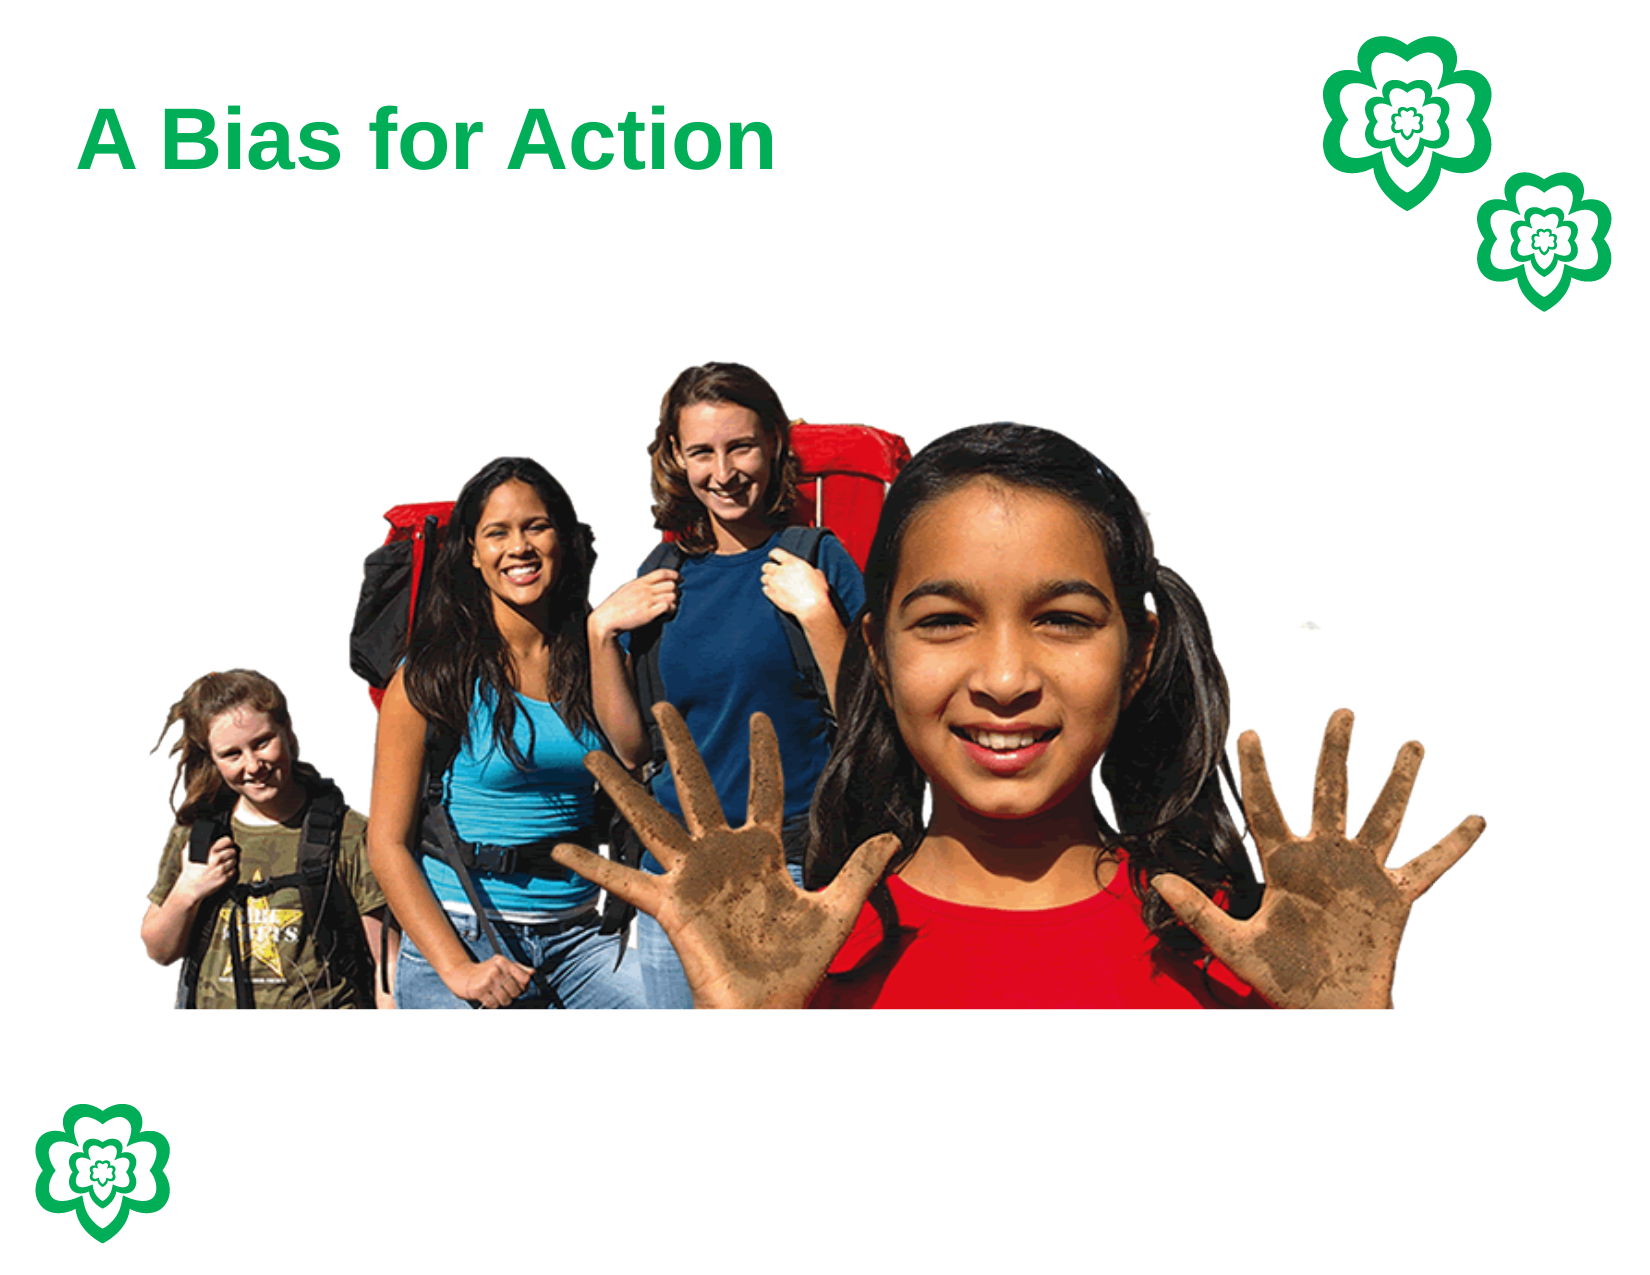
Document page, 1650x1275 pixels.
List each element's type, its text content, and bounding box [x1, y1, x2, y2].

title A Bias for Action [60, 74, 1226, 225]
picture [0, 0, 1650, 1275]
